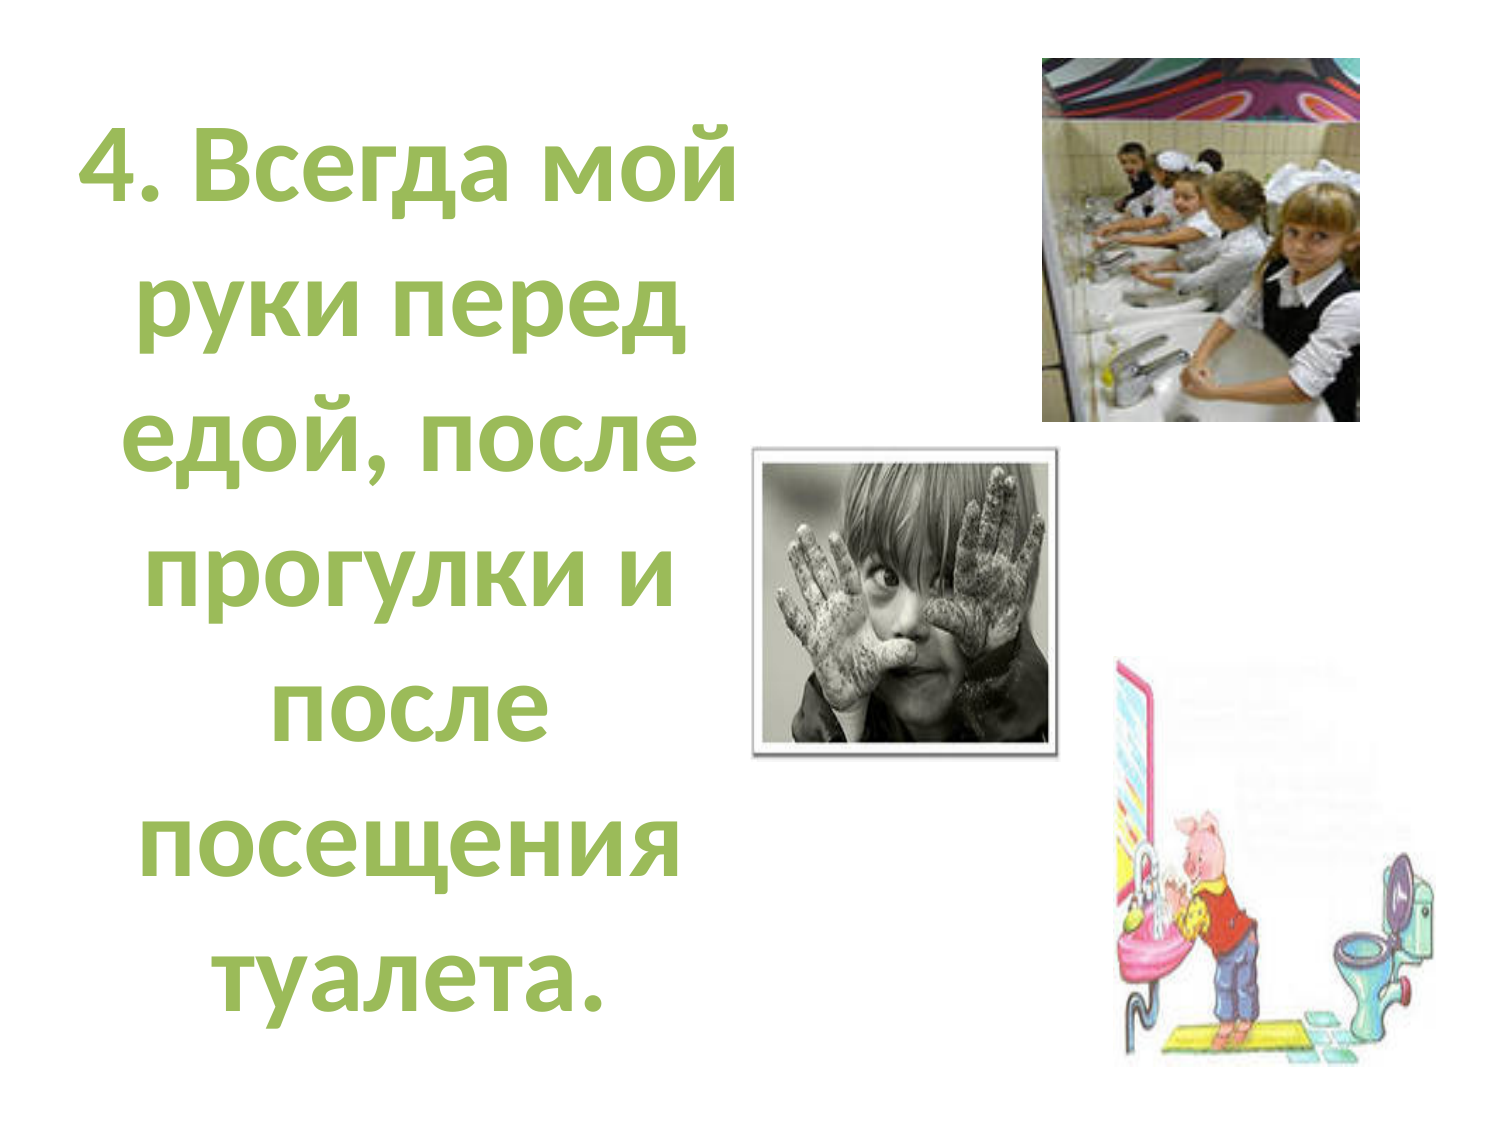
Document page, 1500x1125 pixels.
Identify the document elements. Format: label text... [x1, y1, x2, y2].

text_box 4. Всегда мой руки перед едой, после прогулки и после посещения туалета. [46, 81, 774, 1042]
picture [1042, 58, 1360, 423]
picture [749, 445, 1062, 762]
picture [1112, 656, 1436, 1067]
